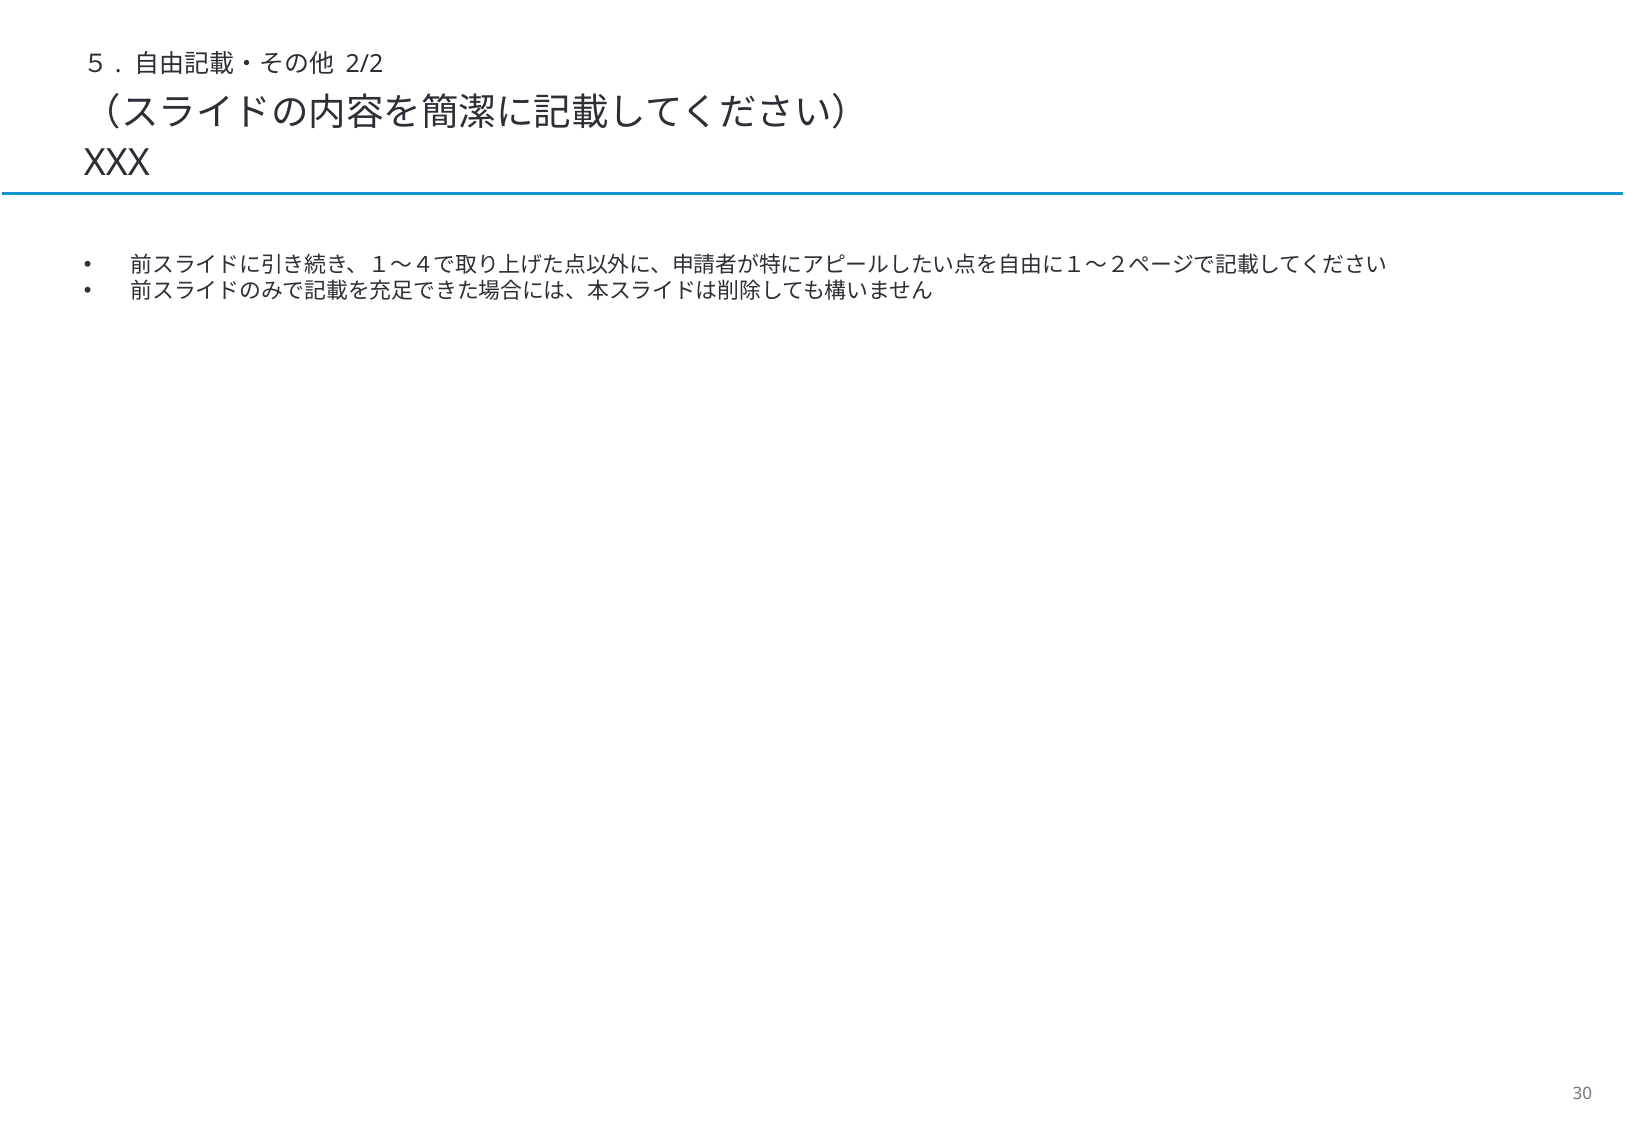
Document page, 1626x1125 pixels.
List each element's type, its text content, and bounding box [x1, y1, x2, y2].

list ５. 自由記載・その他 2/2 [84, 40, 1543, 82]
list 前スライドに引き続き、１～４で取り上げた点以外に、申請者が特にアピールしたい点を自由に１～２ページで記載してください 前スライドのみで記載を充足できた場合には、本スライドは削除しても構いません [84, 243, 1543, 1065]
list （スライドの内容を簡潔に記載してください） XXX [84, 83, 1543, 183]
